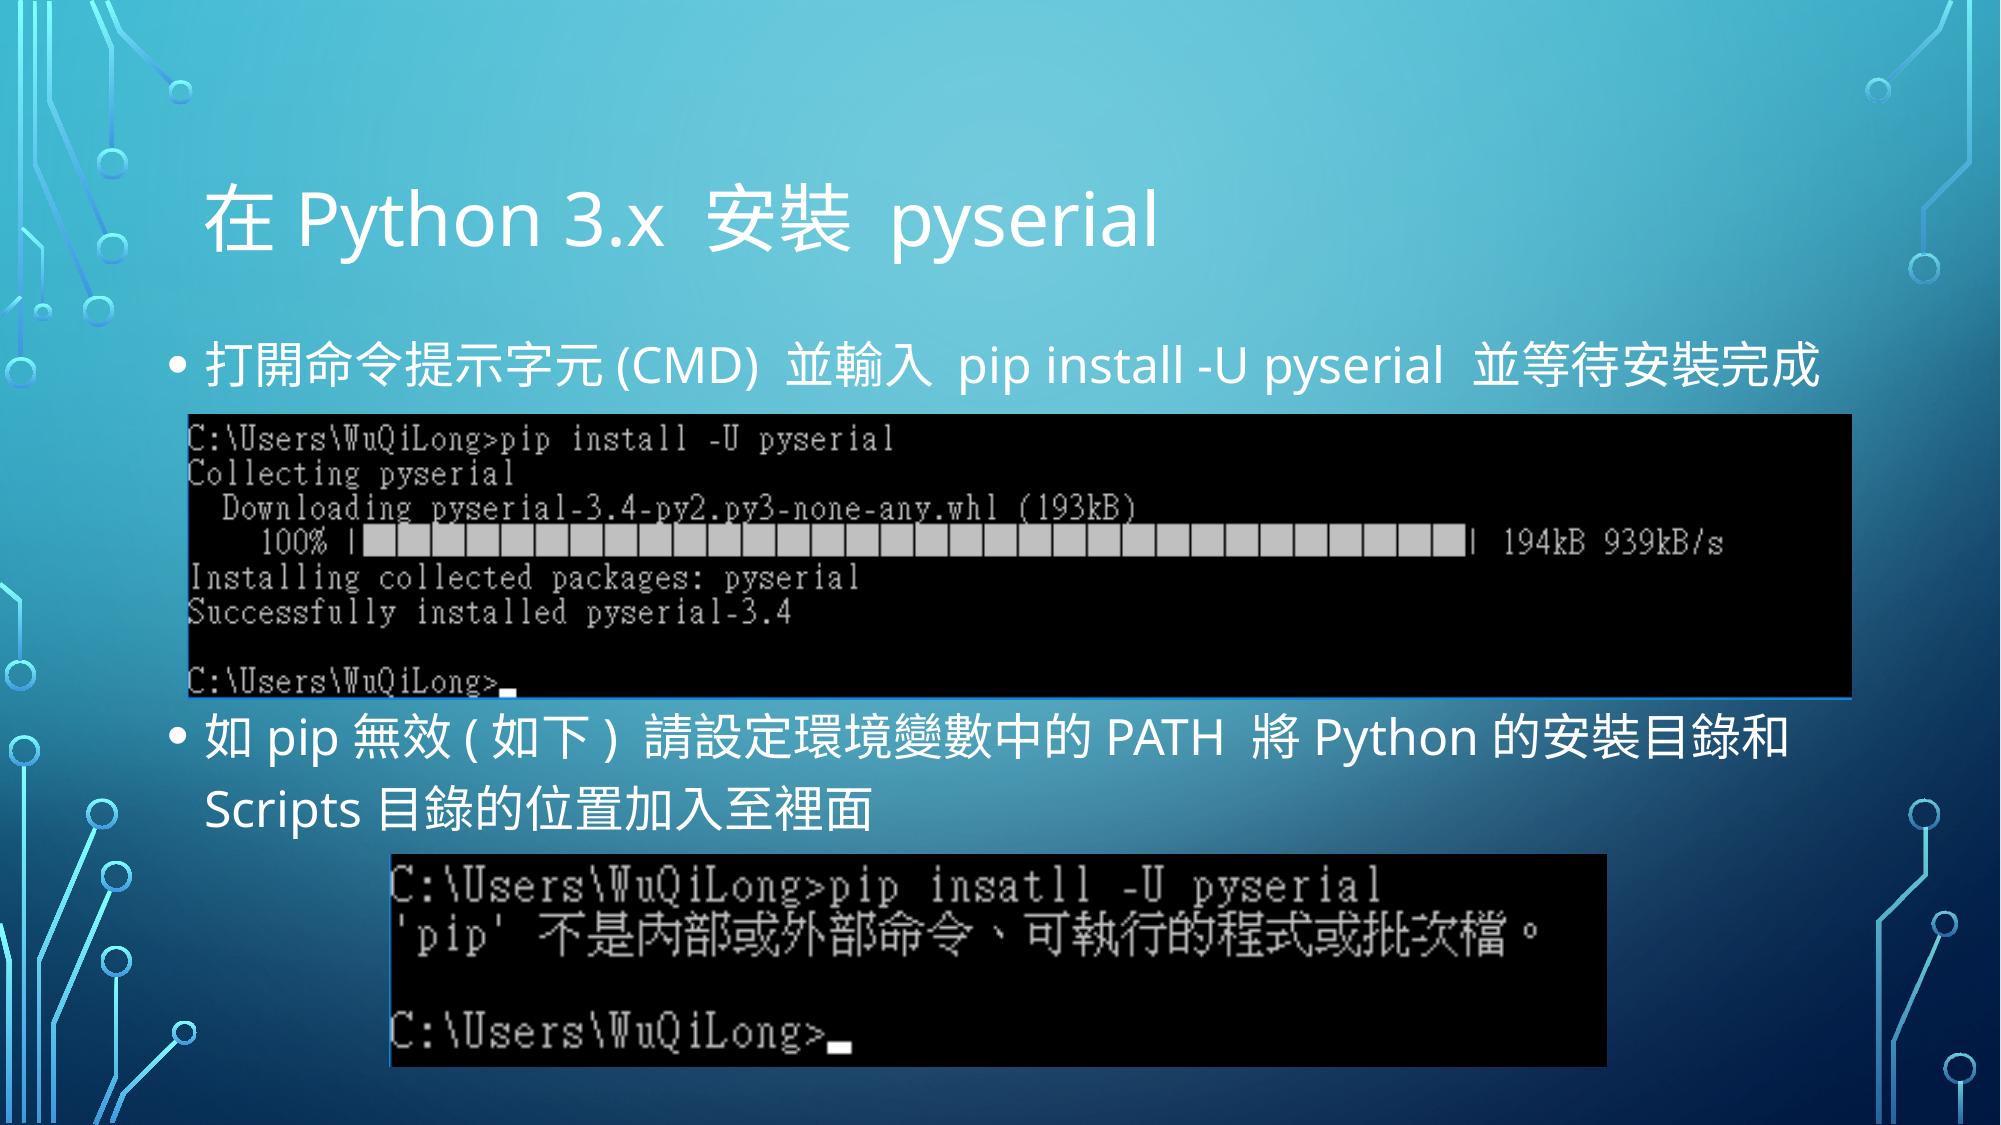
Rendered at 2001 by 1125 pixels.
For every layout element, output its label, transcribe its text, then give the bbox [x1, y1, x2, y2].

title 在Python 3.x 安裝 pyserial [187, 101, 1813, 314]
picture [388, 853, 1607, 1067]
list 打開命令提示字元(CMD) 並輸入 pip install -U pyserial 並等待安裝完成 如pip無效(如下) 請設定環境變數中的PATH 將Python的安裝目錄和Scripts目錄的位置加入至裡面 [151, 314, 1880, 980]
picture [186, 414, 1853, 700]
